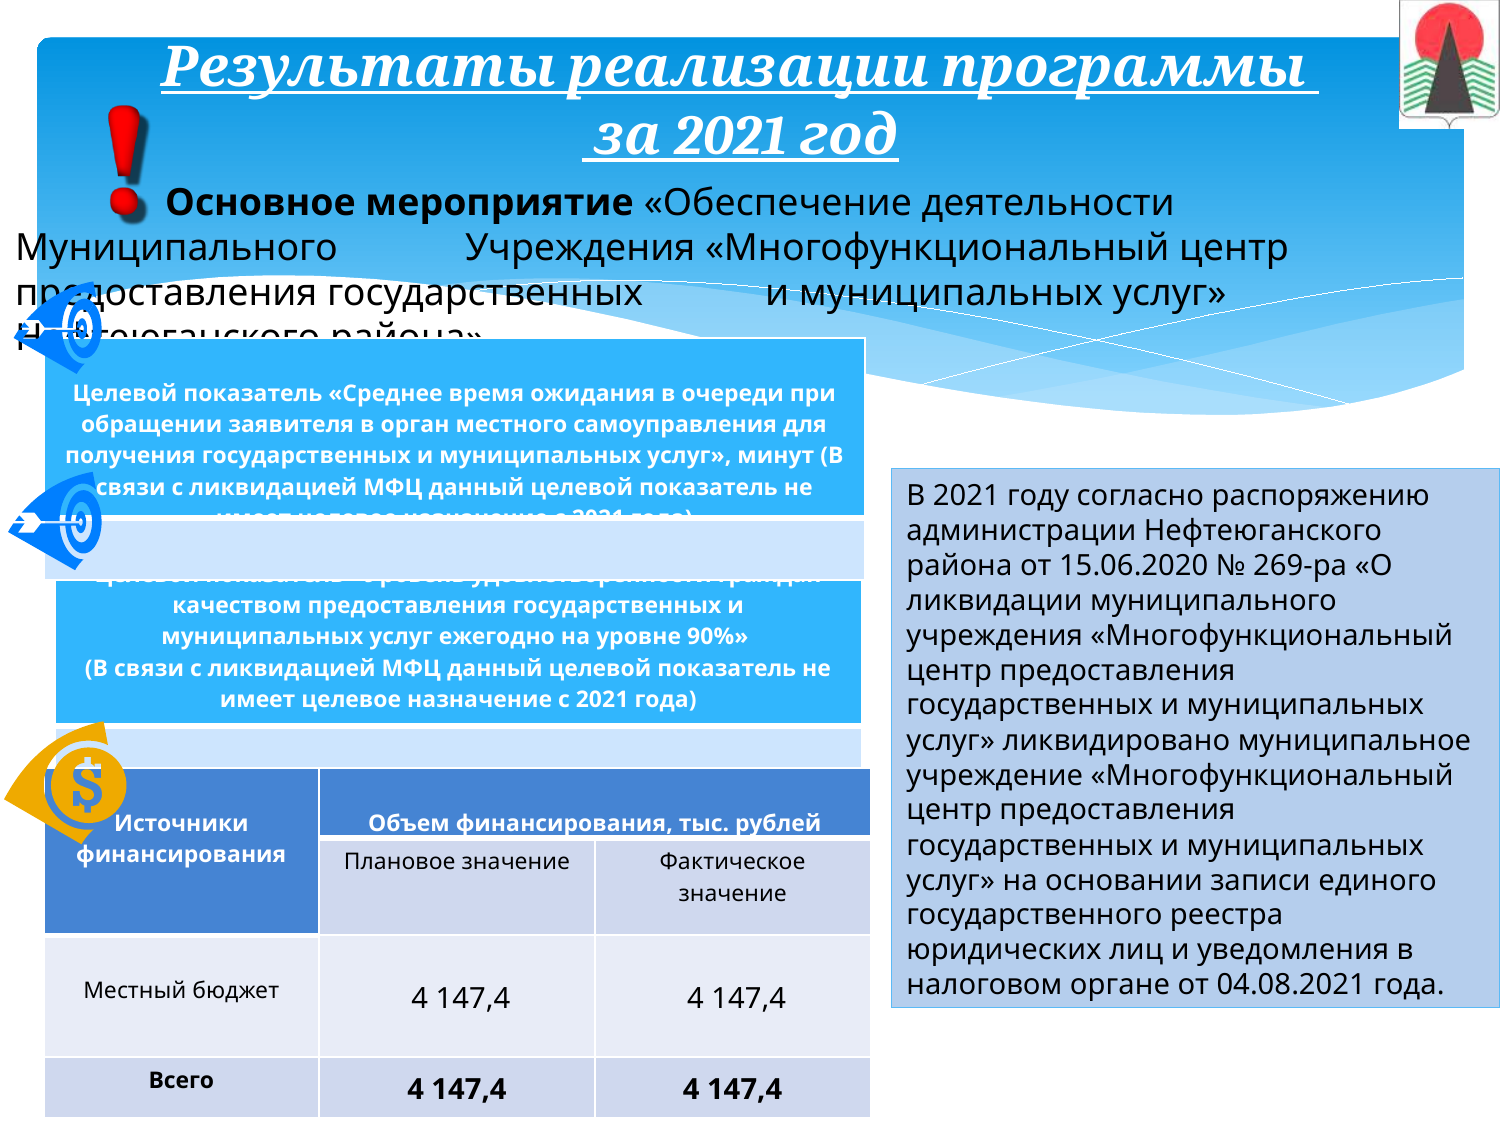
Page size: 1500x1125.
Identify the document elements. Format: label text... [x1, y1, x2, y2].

table_header Целевой показатель «Среднее время ожидания в очереди при обращении заявителя в орган местного самоуправления для получения государственных и муниципальных услуг», минут (В связи с ликвидацией МФЦ данный целевой показатель не имеет целевое назначение с 2021 года) [45, 339, 864, 515]
picture [13, 281, 102, 375]
table_cell Плановое значение [320, 841, 594, 934]
table_cell 4 147,4 [320, 1058, 594, 1117]
picture [3, 721, 127, 845]
table_cell 4 147,4 [320, 936, 594, 1056]
title Результаты реализации программы за 2021 год [65, 0, 1396, 125]
table_cell Местный бюджет [45, 938, 318, 1056]
table_header Источники финансирования [45, 769, 318, 933]
table_cell 4 147,4 [596, 936, 870, 1056]
table_header Объем финансирования, тыс. рублей [320, 769, 870, 835]
table_header Целевой показатель «Уровень удовлетворенности граждан качеством предоставления государственных и муниципальных услуг ежегодно на уровне 90%» (В связи с ликвидацией МФЦ данный целевой показатель не имеет целевое назначение с 2021 года) [56, 581, 861, 723]
table_cell [103, 521, 864, 579]
text_box В 2021 году согласно распоряжению администрации Нефтеюганского района от 15.06.2020 № 269-ра «О ликвидации муниципального учреждения «Многофункциональный центр предоставления государственных и муниципальных услуг» ликвидировано муниципальное учреждение «Многофункциональный центр предоставления государственных и муниципальных услуг» на основании записи единого государственного реестра юридических лиц и уведомления в налоговом органе от 04.08.2021 года. [891, 468, 1500, 1008]
text_box Основное мероприятие «Обеспечение деятельности Муниципального Учреждения «Многофункциональный центр предоставления государственных и муниципальных услуг» Нефтеюганского района» [0, 125, 1475, 366]
picture [62, 101, 190, 229]
table_cell Фактическое значение [596, 841, 870, 934]
table_cell Всего [45, 1058, 318, 1117]
table_cell 4 147,4 [596, 1058, 870, 1117]
picture [1399, 0, 1500, 129]
table_cell [132, 729, 861, 767]
picture [7, 471, 102, 571]
